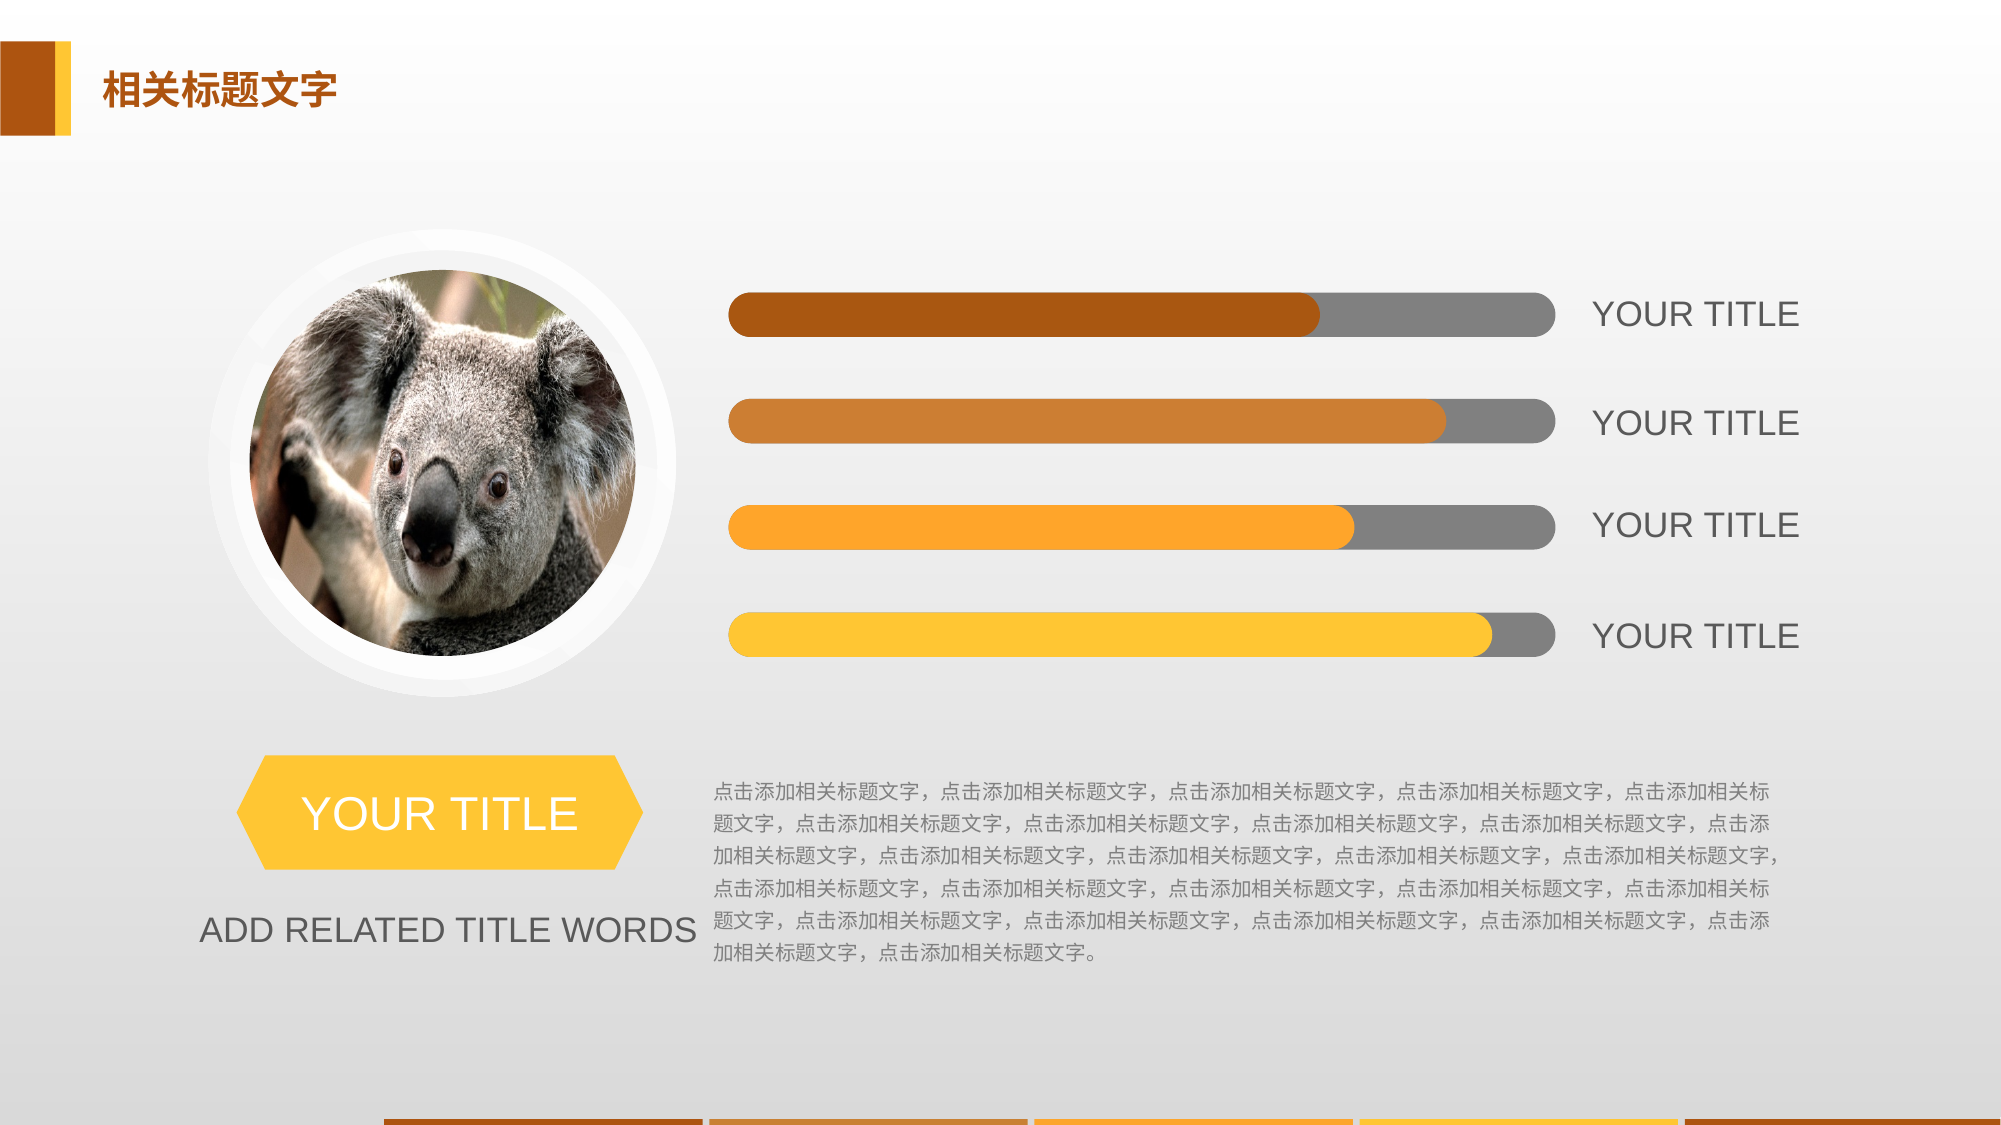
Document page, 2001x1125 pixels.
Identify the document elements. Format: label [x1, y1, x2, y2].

text_box [0, 41, 2001, 1125]
